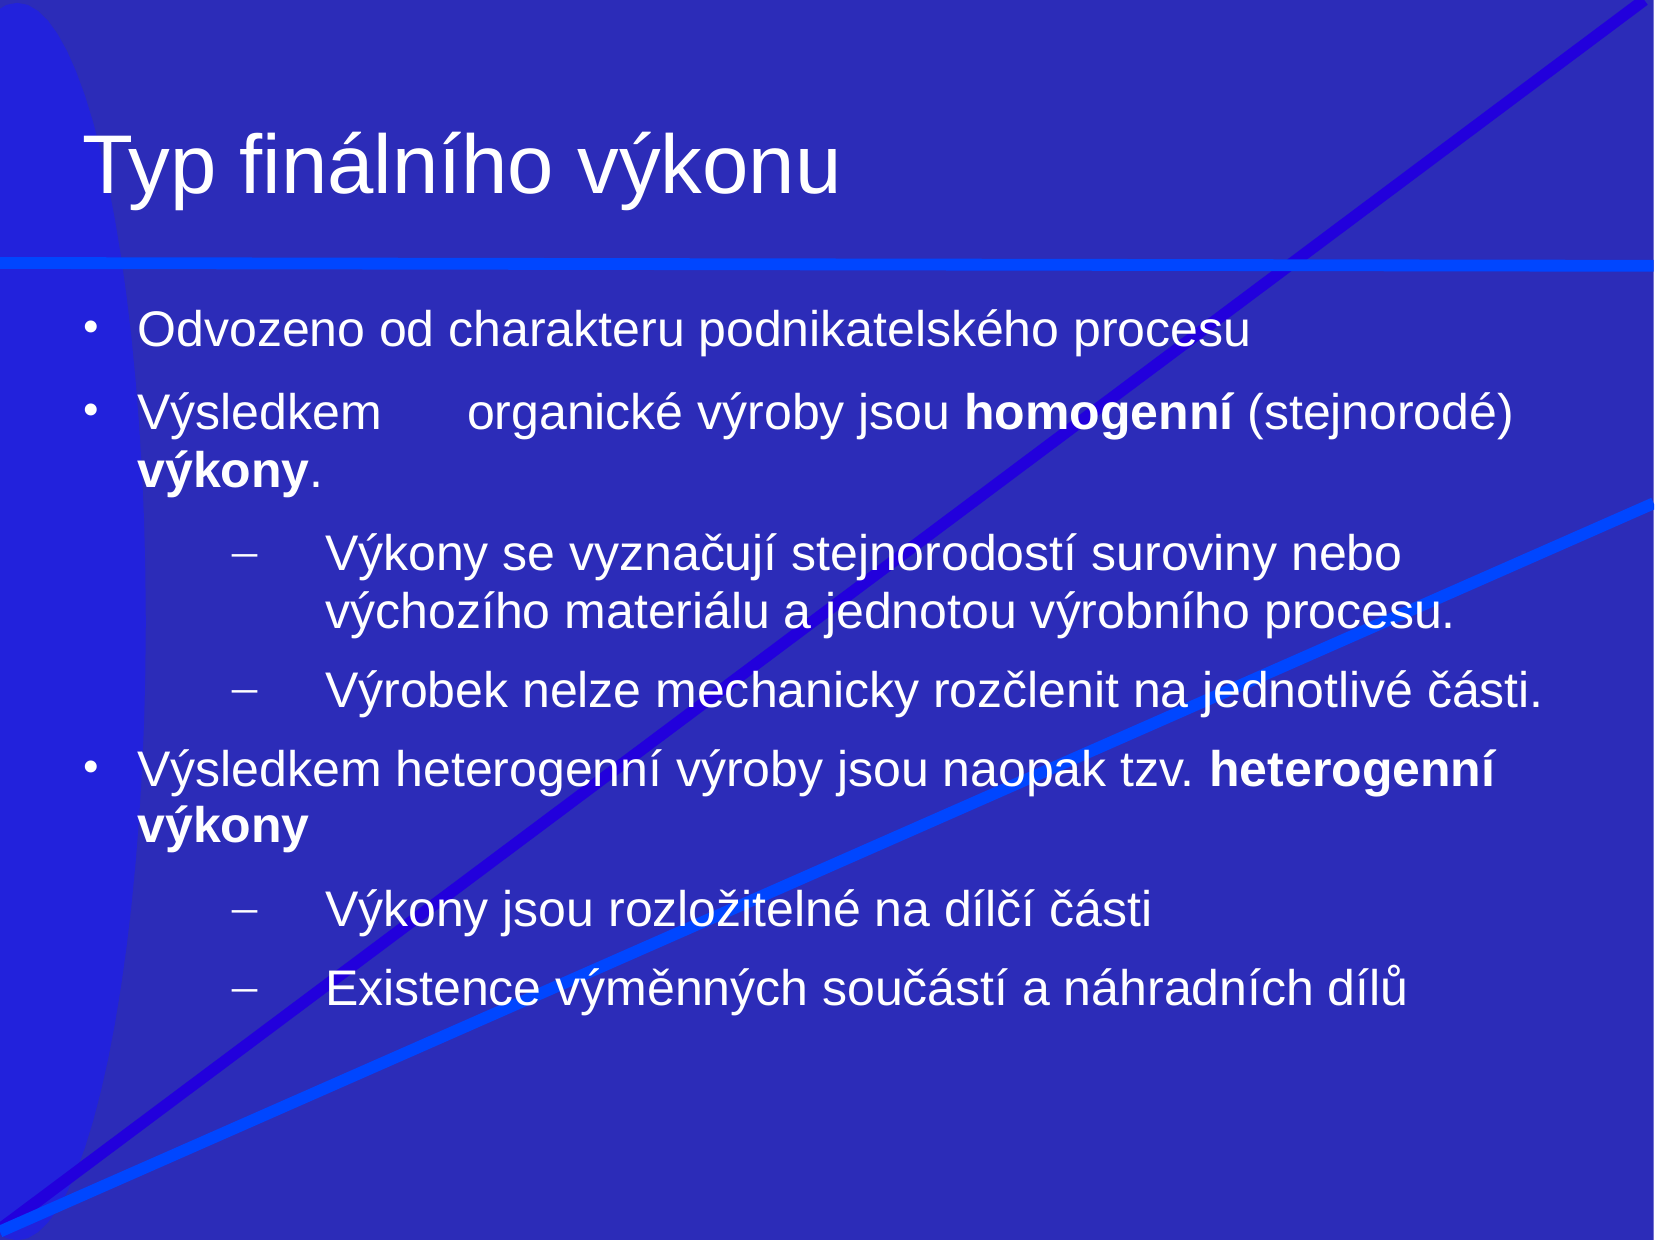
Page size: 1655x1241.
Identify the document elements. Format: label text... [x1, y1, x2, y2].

text_box Odvozeno od charakteru podnikatelského procesu Výsledkem organické výroby jsou homogenní (stejnorodé) výkony. Výkony se vyznačují stejnorodostí suroviny nebo výchozího materiálu a jednotou výrobního procesu. Výrobek nelze mechanicky rozčlenit na jednotlivé části. Výsledkem heterogenní výroby jsou naopak tzv. heterogenní výkony Výkony jsou rozložitelné na dílčí části Existence výměnných součástí a náhradních dílů [80, 296, 1549, 1016]
title Typ finálního výkonu [80, 64, 1574, 318]
